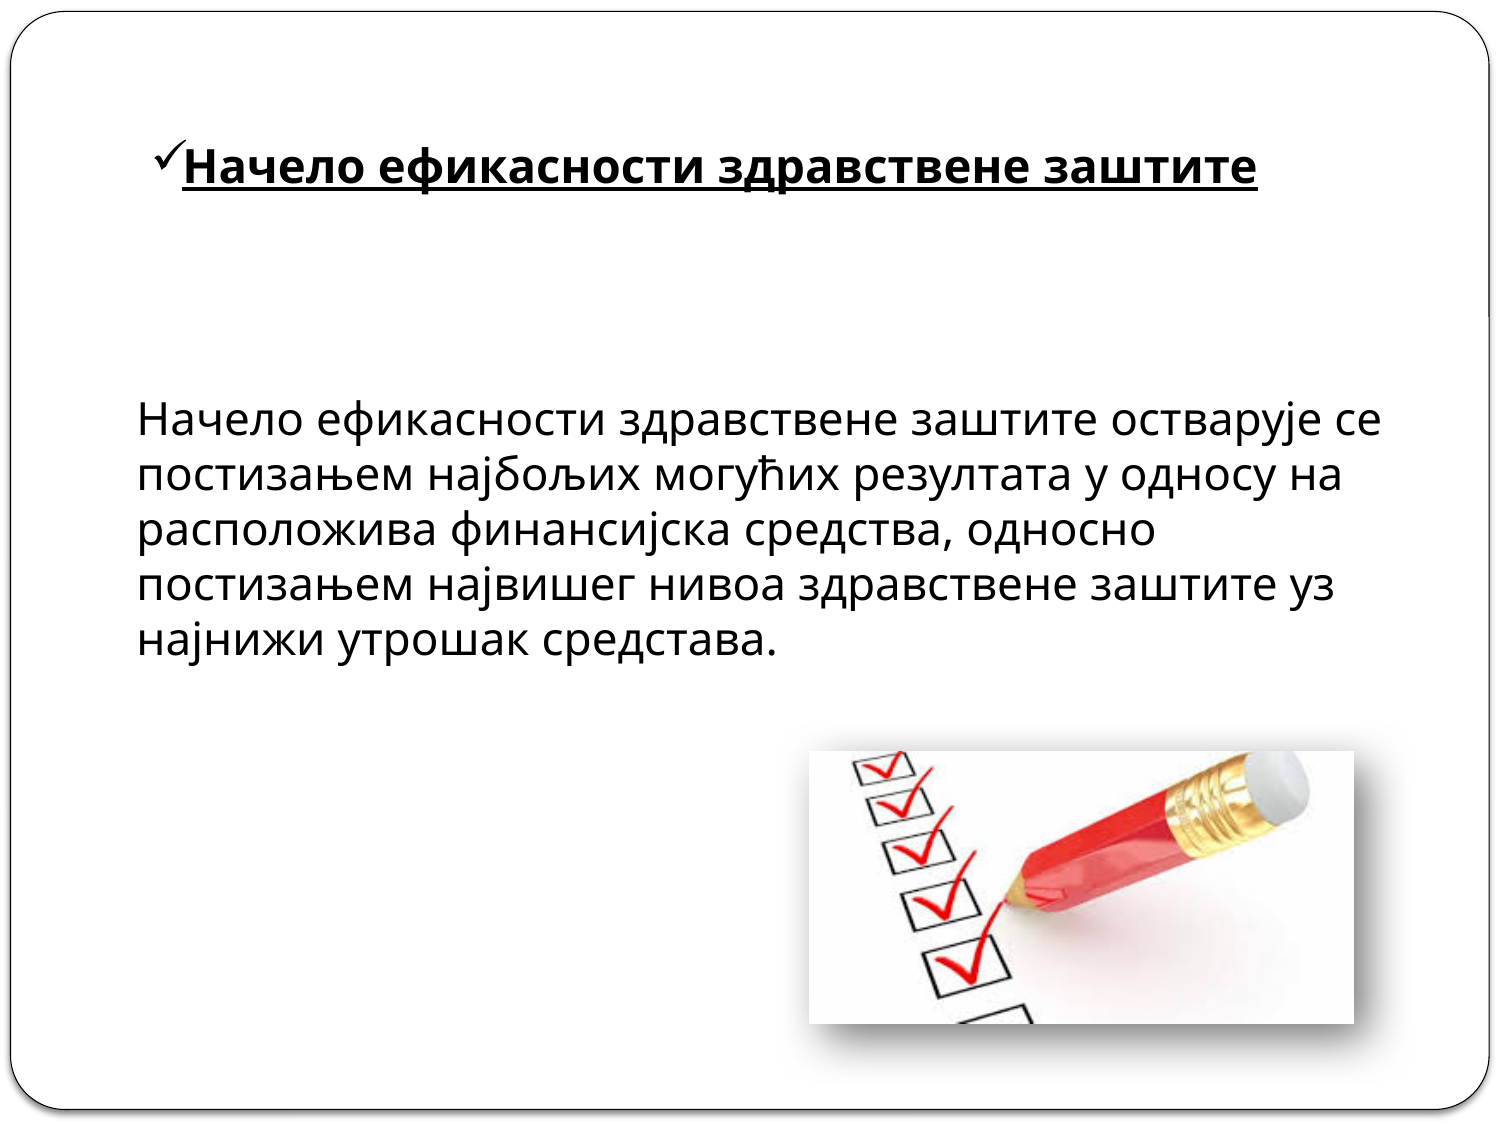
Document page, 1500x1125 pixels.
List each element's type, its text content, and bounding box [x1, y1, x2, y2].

picture [808, 751, 1354, 1024]
title Начело ефикасности здравствене заштите [135, 78, 1324, 209]
list Начело ефикасности здравствене заштите остварује се постизањем најбољих могућих резултата у односу на расположива финансијска средства, односно постизањем највишег нивоа здравствене заштите уз најнижи утрошак средстава. [76, 382, 1427, 1125]
